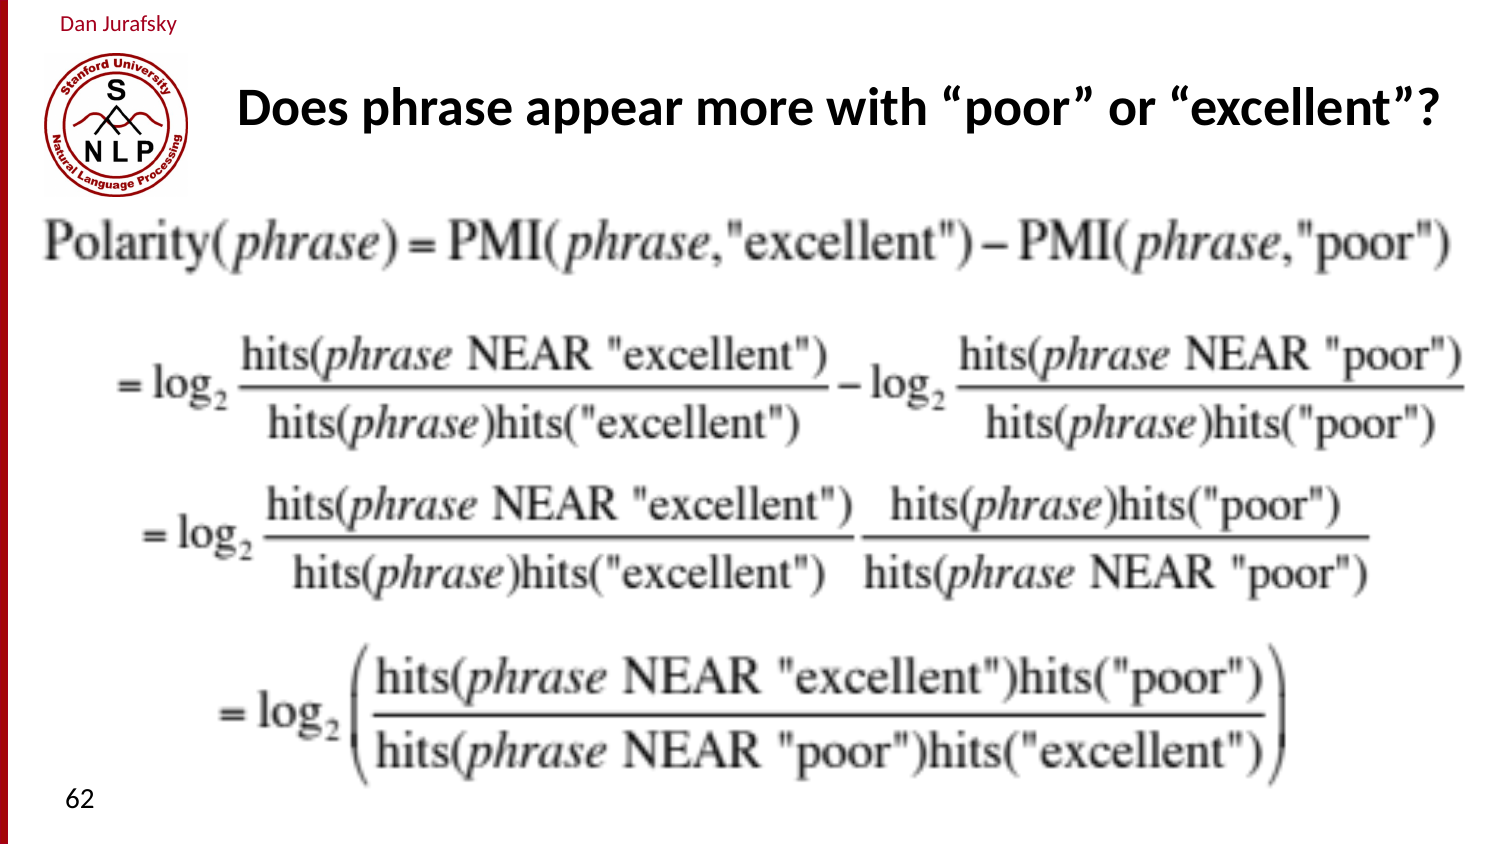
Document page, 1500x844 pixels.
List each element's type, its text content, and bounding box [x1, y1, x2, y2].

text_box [137, 471, 1376, 605]
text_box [37, 209, 1459, 281]
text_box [212, 634, 1293, 793]
slide_number 62 [49, 771, 376, 829]
title Does phrase appear more with “poor” or “excellent”? [222, 21, 1498, 144]
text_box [112, 321, 1469, 455]
picture [44, 53, 188, 197]
